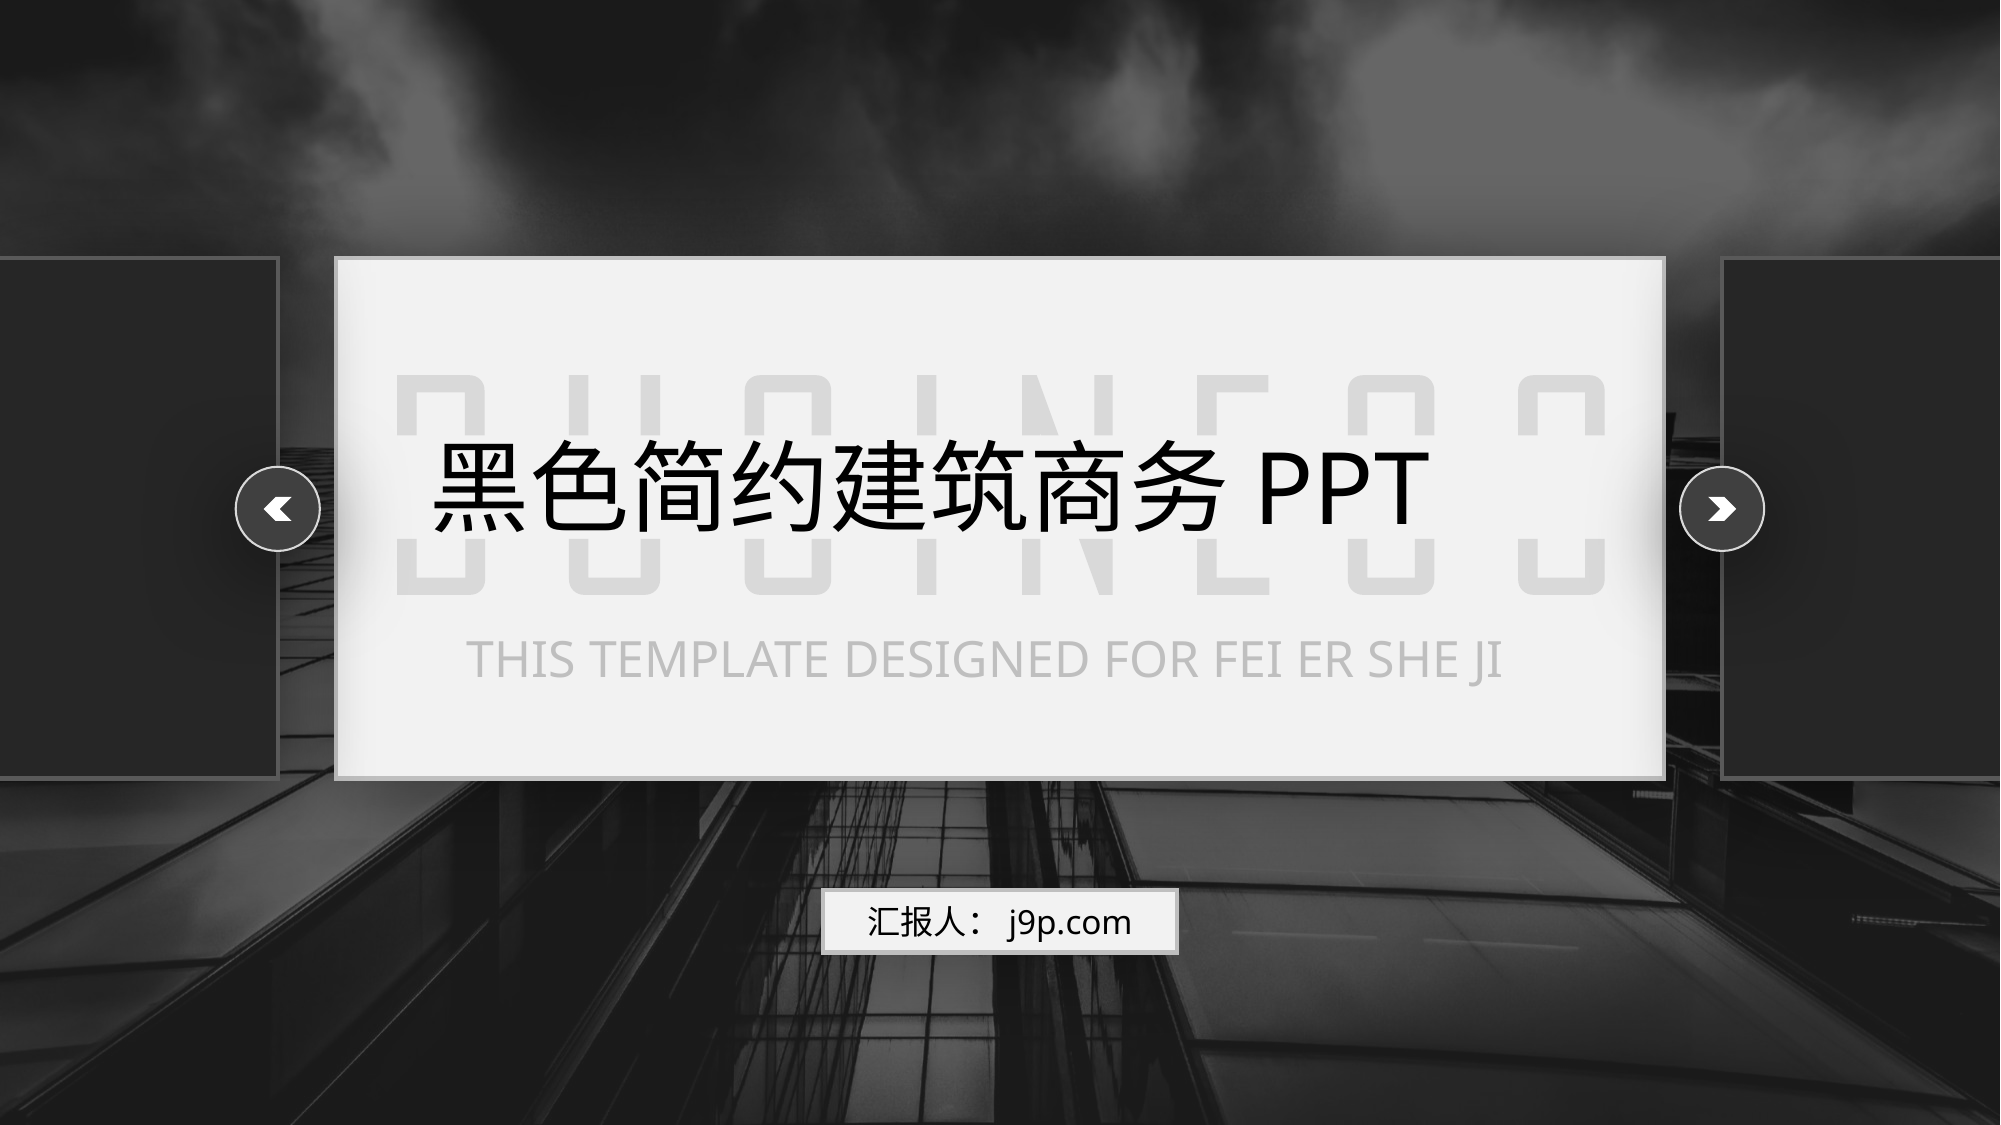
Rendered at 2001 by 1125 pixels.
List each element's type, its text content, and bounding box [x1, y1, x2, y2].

text_box [1347, 552, 1435, 595]
text_box THIS TEMPLATE DESIGNED FOR FEI ER SHE JI [452, 620, 1548, 696]
text_box [1347, 375, 1435, 416]
text_box [640, 375, 661, 416]
text_box 黑色简约建筑商务PPT [414, 416, 1586, 552]
text_box [1022, 375, 1052, 416]
text_box [1518, 538, 1605, 595]
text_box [235, 466, 320, 551]
text_box [1094, 375, 1113, 416]
text_box [744, 375, 832, 416]
text_box [335, 257, 1665, 779]
text_box [0, 257, 279, 780]
text_box [1518, 375, 1605, 436]
text_box [568, 552, 661, 595]
text_box [397, 375, 485, 436]
text_box [568, 375, 589, 416]
text_box 汇报人：j9p.com [852, 893, 1148, 949]
text_box [917, 552, 937, 595]
text_box [397, 538, 486, 595]
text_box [1680, 466, 1765, 551]
text_box [1197, 375, 1269, 416]
text_box [744, 552, 832, 595]
text_box [1197, 552, 1270, 595]
text_box [1721, 257, 2000, 780]
text_box [917, 375, 937, 416]
text_box [1022, 552, 1041, 595]
text_box [1083, 552, 1113, 595]
text_box [822, 889, 1178, 953]
